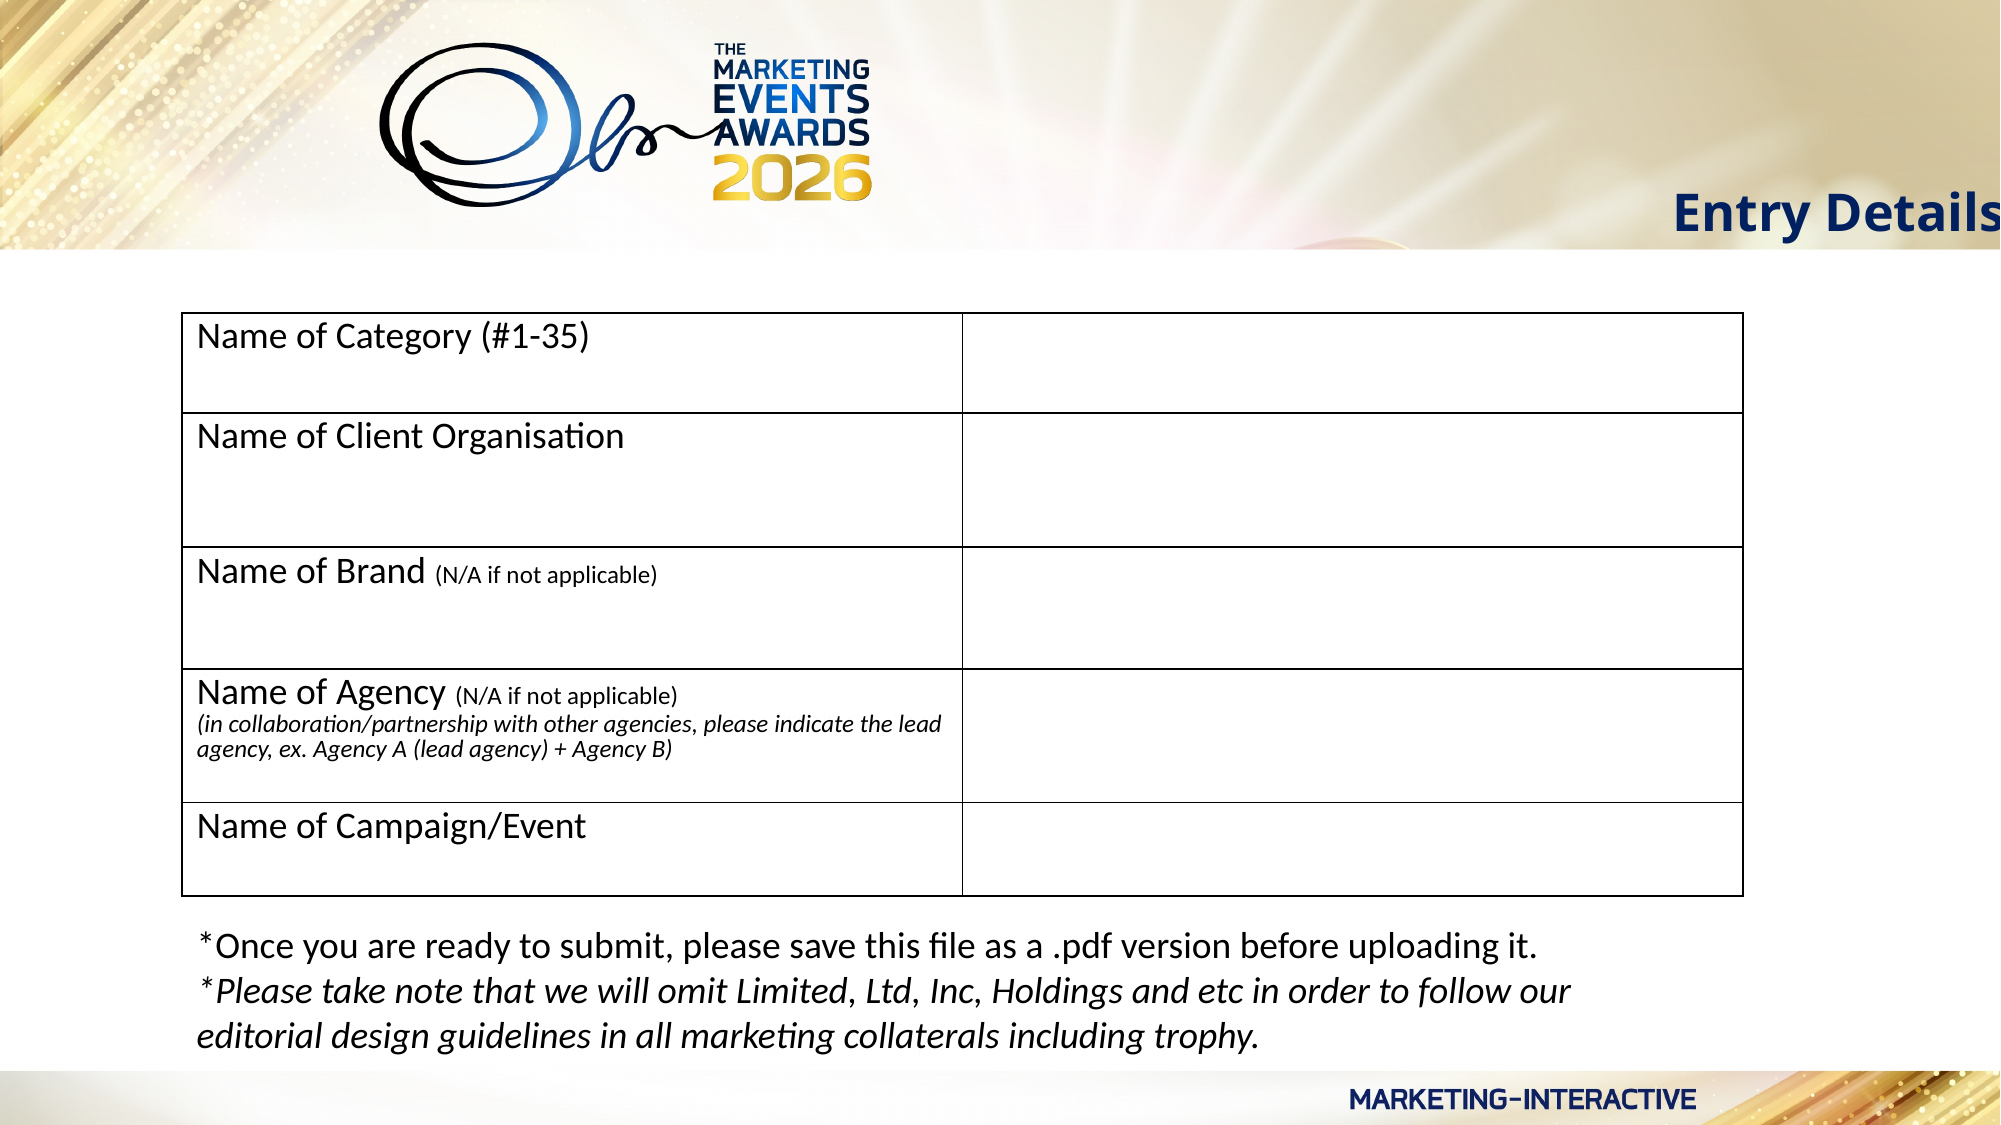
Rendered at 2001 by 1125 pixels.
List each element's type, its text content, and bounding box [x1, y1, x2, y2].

table_cell Name of Campaign/Event [183, 803, 962, 895]
picture [0, 0, 2000, 1125]
text_box Entry Details [1657, 166, 2000, 254]
text_box *Once you are ready to submit, please save this file as a .pdf version before uploading it. *Please take note that we will omit Limited, Ltd, Inc, Holdings and etc in order to follow our editorial design guidelines in all marketing collaterals including trophy. [181, 913, 1631, 1064]
table_cell [963, 414, 1742, 546]
table_cell Name of Agency (N/A if not applicable) (in collaboration/partnership with other agencies, please indicate the lead agency, ex. Agency A (lead agency) + Agency B) [183, 670, 962, 802]
table_cell [963, 670, 1742, 802]
table_cell Name of Brand (N/A if not applicable) [183, 548, 962, 668]
table_cell [963, 803, 1742, 895]
table_cell Name of Client Organisation [183, 414, 962, 546]
table_header Name of Category (#1-35) [183, 314, 962, 412]
table_cell [963, 548, 1742, 668]
table_header [963, 314, 1742, 412]
